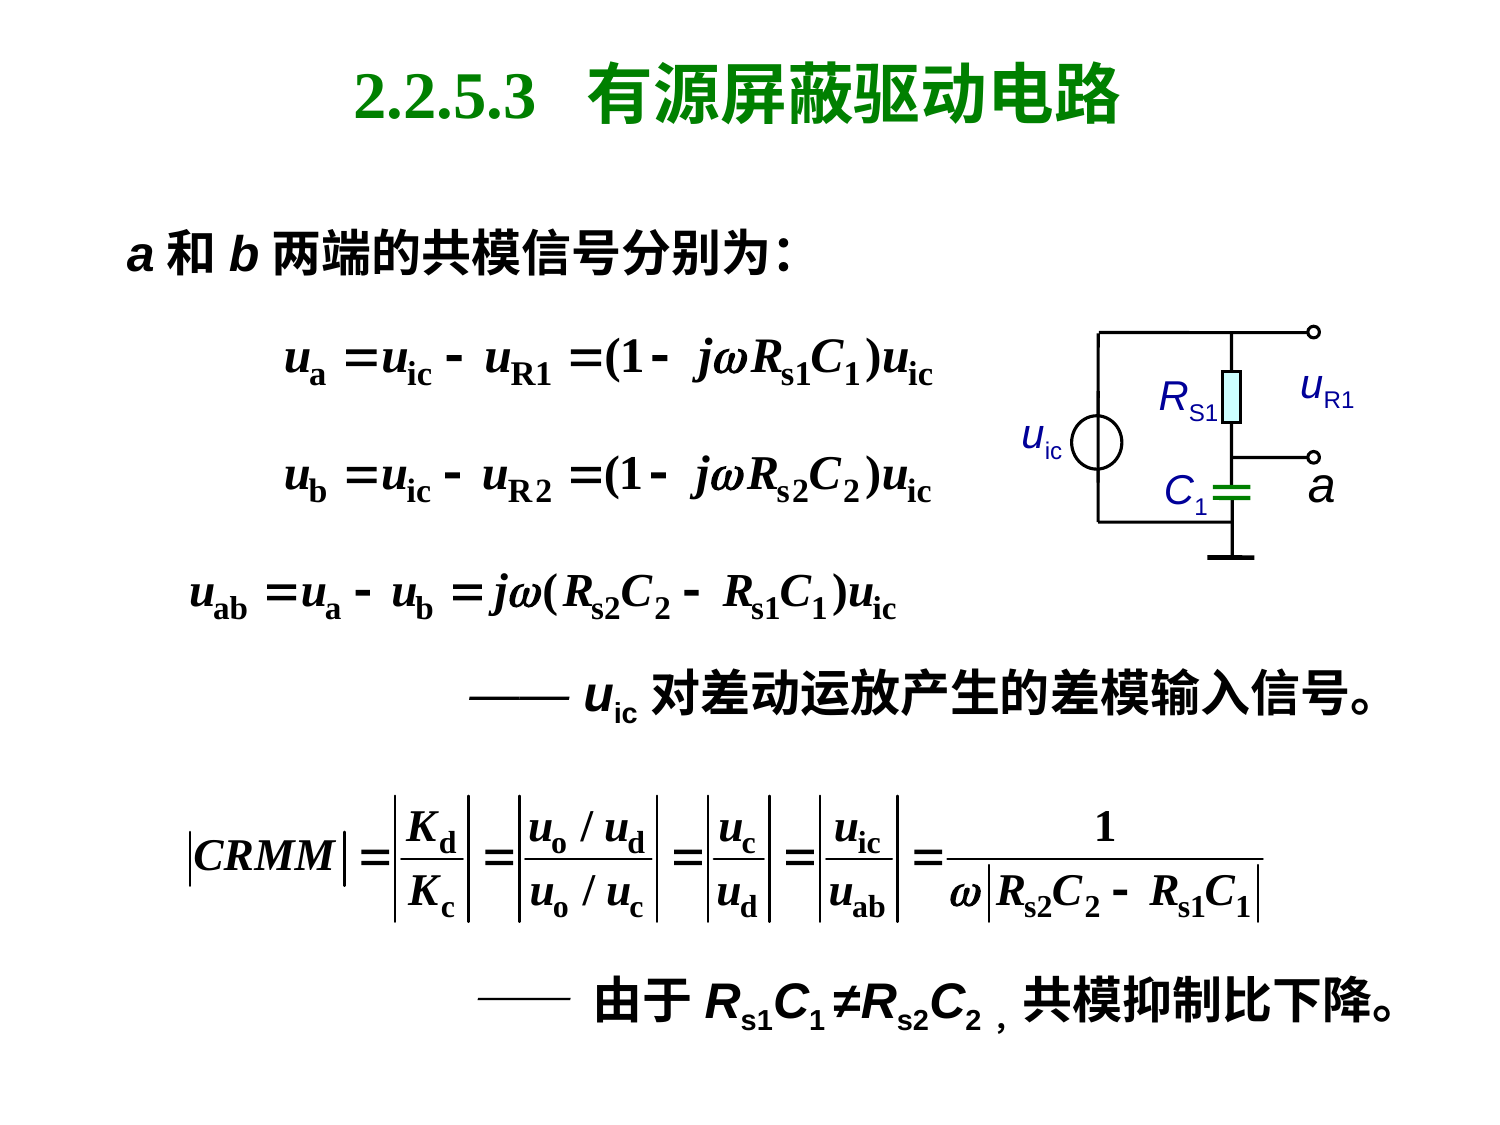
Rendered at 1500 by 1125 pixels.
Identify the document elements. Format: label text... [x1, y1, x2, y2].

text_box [1021, 325, 1382, 558]
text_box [181, 786, 1460, 1031]
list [277, 443, 939, 511]
text_box —— uic对差动运放产生的差模输入信号。 [454, 646, 1459, 737]
title 2.2.5.3 有源屏蔽驱动电路 [40, 18, 1392, 207]
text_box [182, 562, 904, 628]
text_box a和b两端的共模信号分别为： [112, 208, 1329, 289]
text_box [277, 325, 940, 394]
